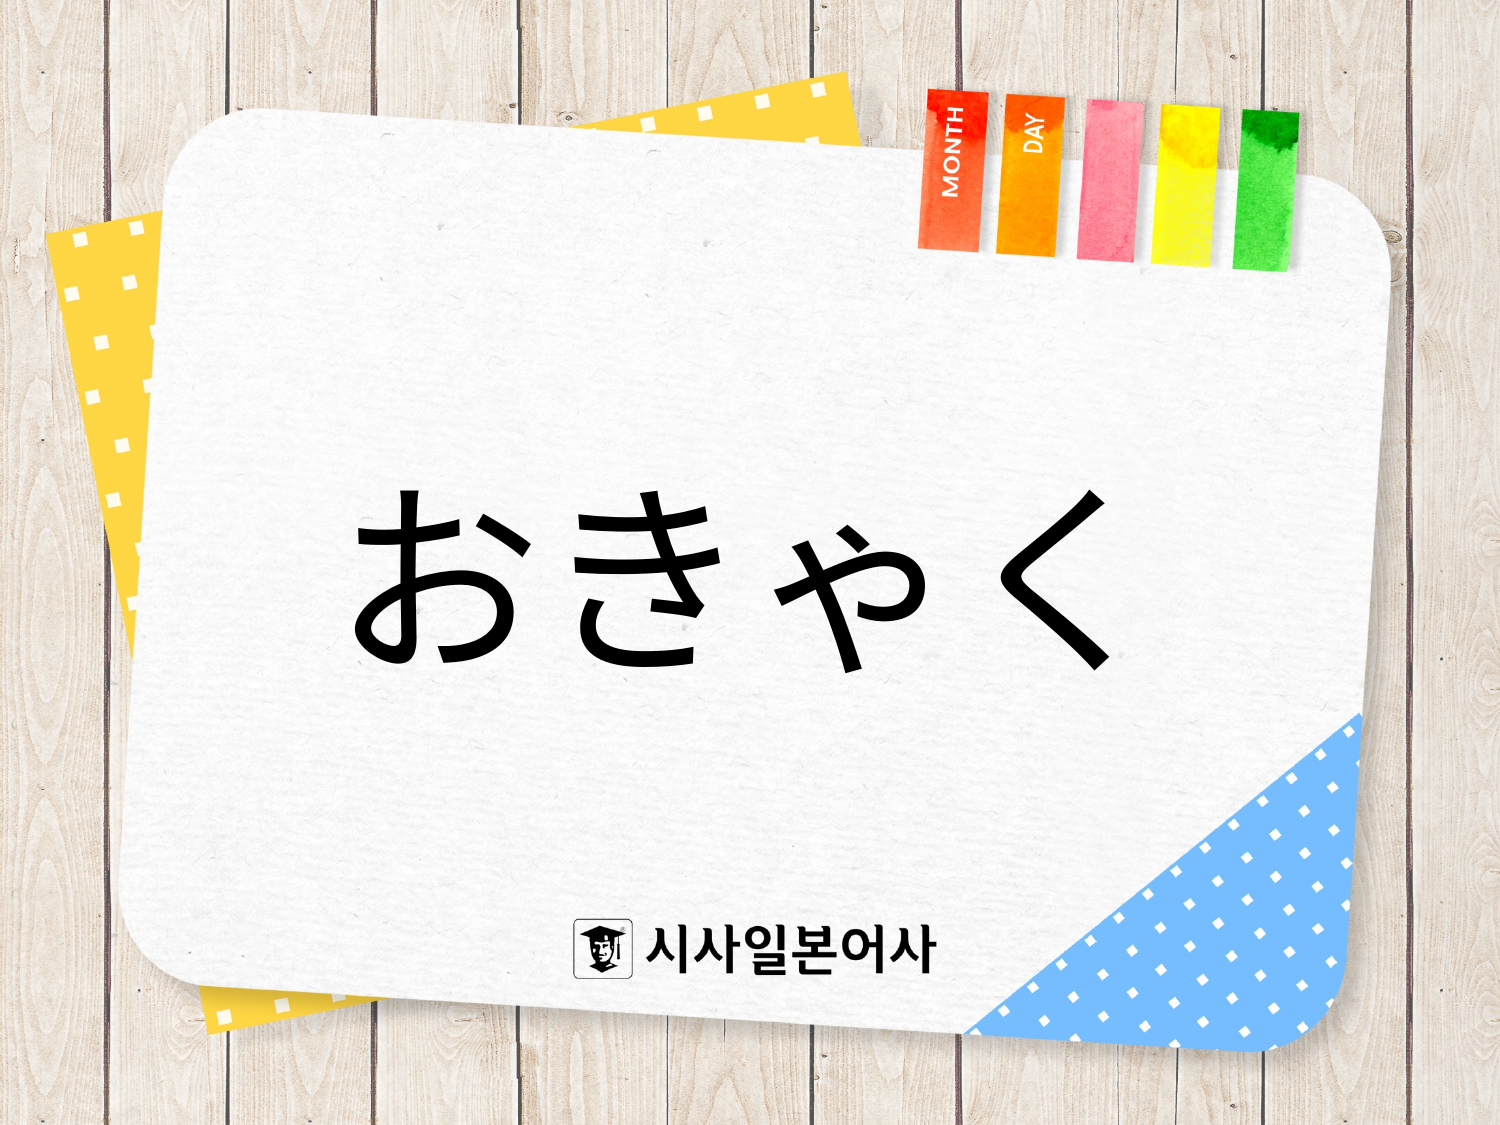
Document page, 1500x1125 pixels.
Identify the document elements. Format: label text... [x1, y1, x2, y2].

picture [0, 0, 1500, 1125]
title おきゃく [75, 338, 1425, 811]
